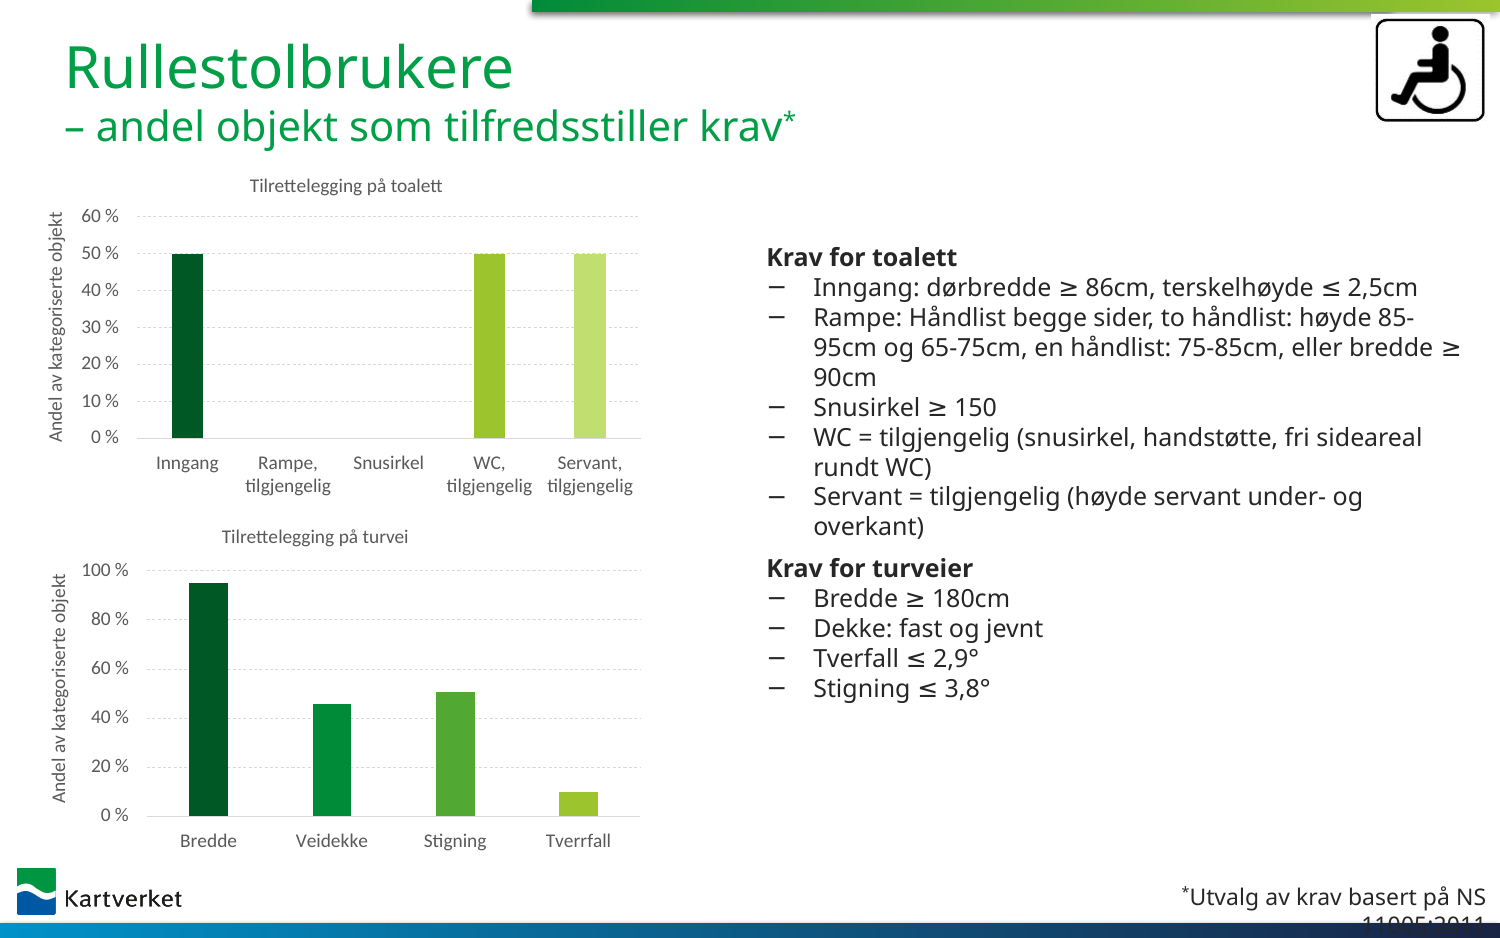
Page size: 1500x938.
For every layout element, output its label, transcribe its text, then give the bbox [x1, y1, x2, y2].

text_box Rullestolbrukere – andel objekt som tilfredsstiller krav* [49, 14, 1431, 158]
text_box Krav for turveier Bredde ≥ 180cm Dekke: fast og jevnt Tverfall ≤ 2,9° Stigning ≤ 3,8° [751, 545, 1483, 710]
picture [41, 166, 652, 505]
picture [1371, 13, 1491, 127]
text_box *Utvalg av krav basert på NS 11005:2011 [1068, 873, 1500, 938]
picture [41, 520, 652, 859]
text_box Krav for toalett Inngang: dørbredde ≥ 86cm, terskelhøyde ≤ 2,5cm Rampe: Håndlist begge sider, to håndlist: høyde 85-95cm og 65-75cm, en håndlist: 75-85cm, eller bredde ≥ 90cm Snusirkel ≥ 150 WC = tilgjengelig (snusirkel, handstøtte, fri sideareal rundt WC) Servant = tilgjengelig (høyde servant under- og overkant) [751, 234, 1483, 545]
